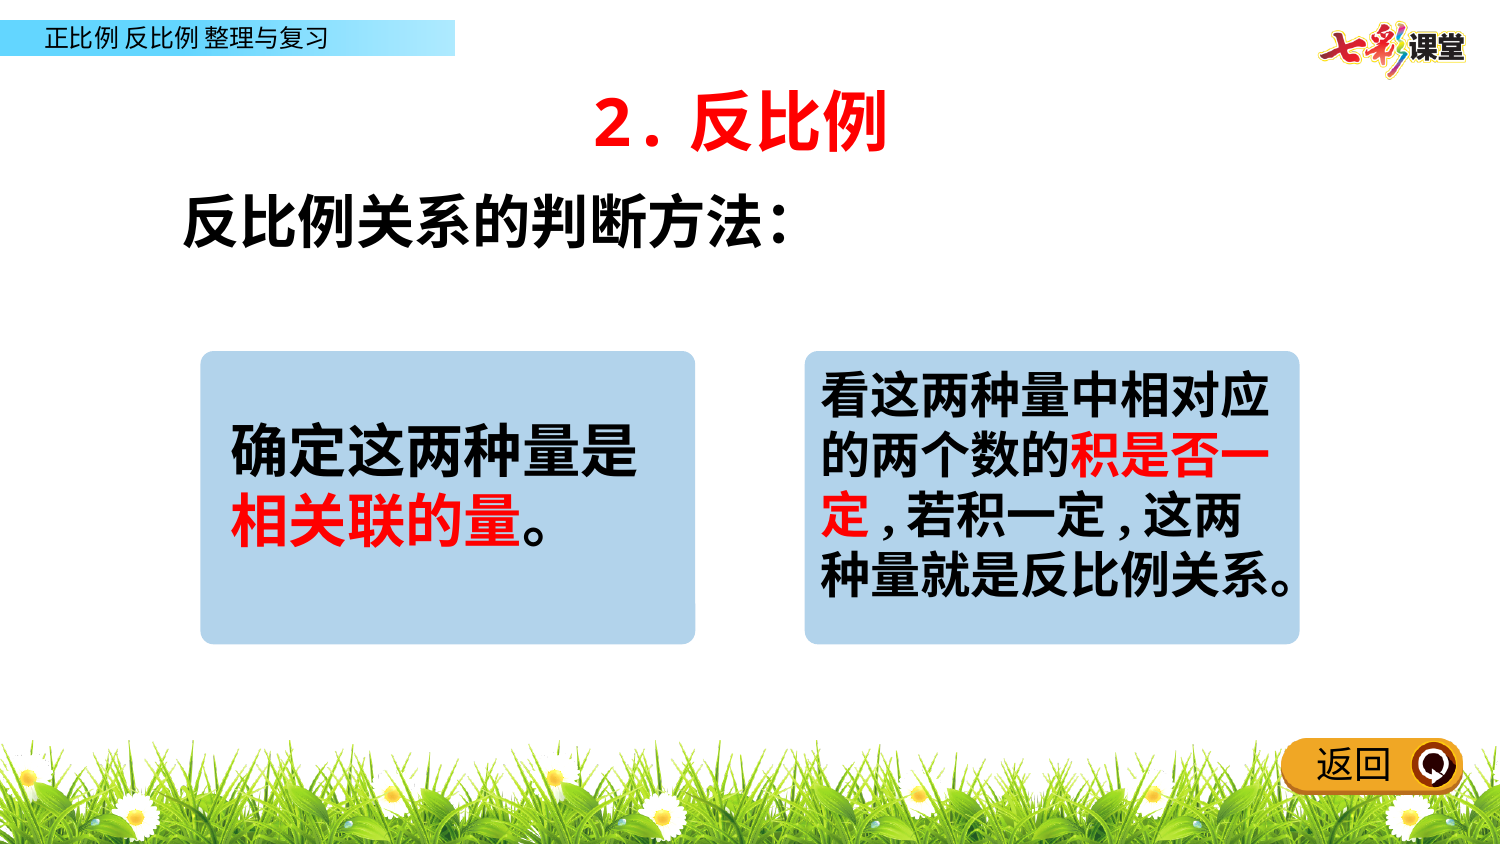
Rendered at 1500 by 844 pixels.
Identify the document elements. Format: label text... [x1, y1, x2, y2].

text_box 反比例关系的判断方法： [122, 214, 794, 263]
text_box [1281, 733, 1464, 795]
picture [0, 740, 1500, 844]
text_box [804, 350, 1300, 645]
text_box 2.反比例 [572, 67, 975, 173]
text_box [200, 350, 696, 645]
picture [1316, 20, 1468, 80]
